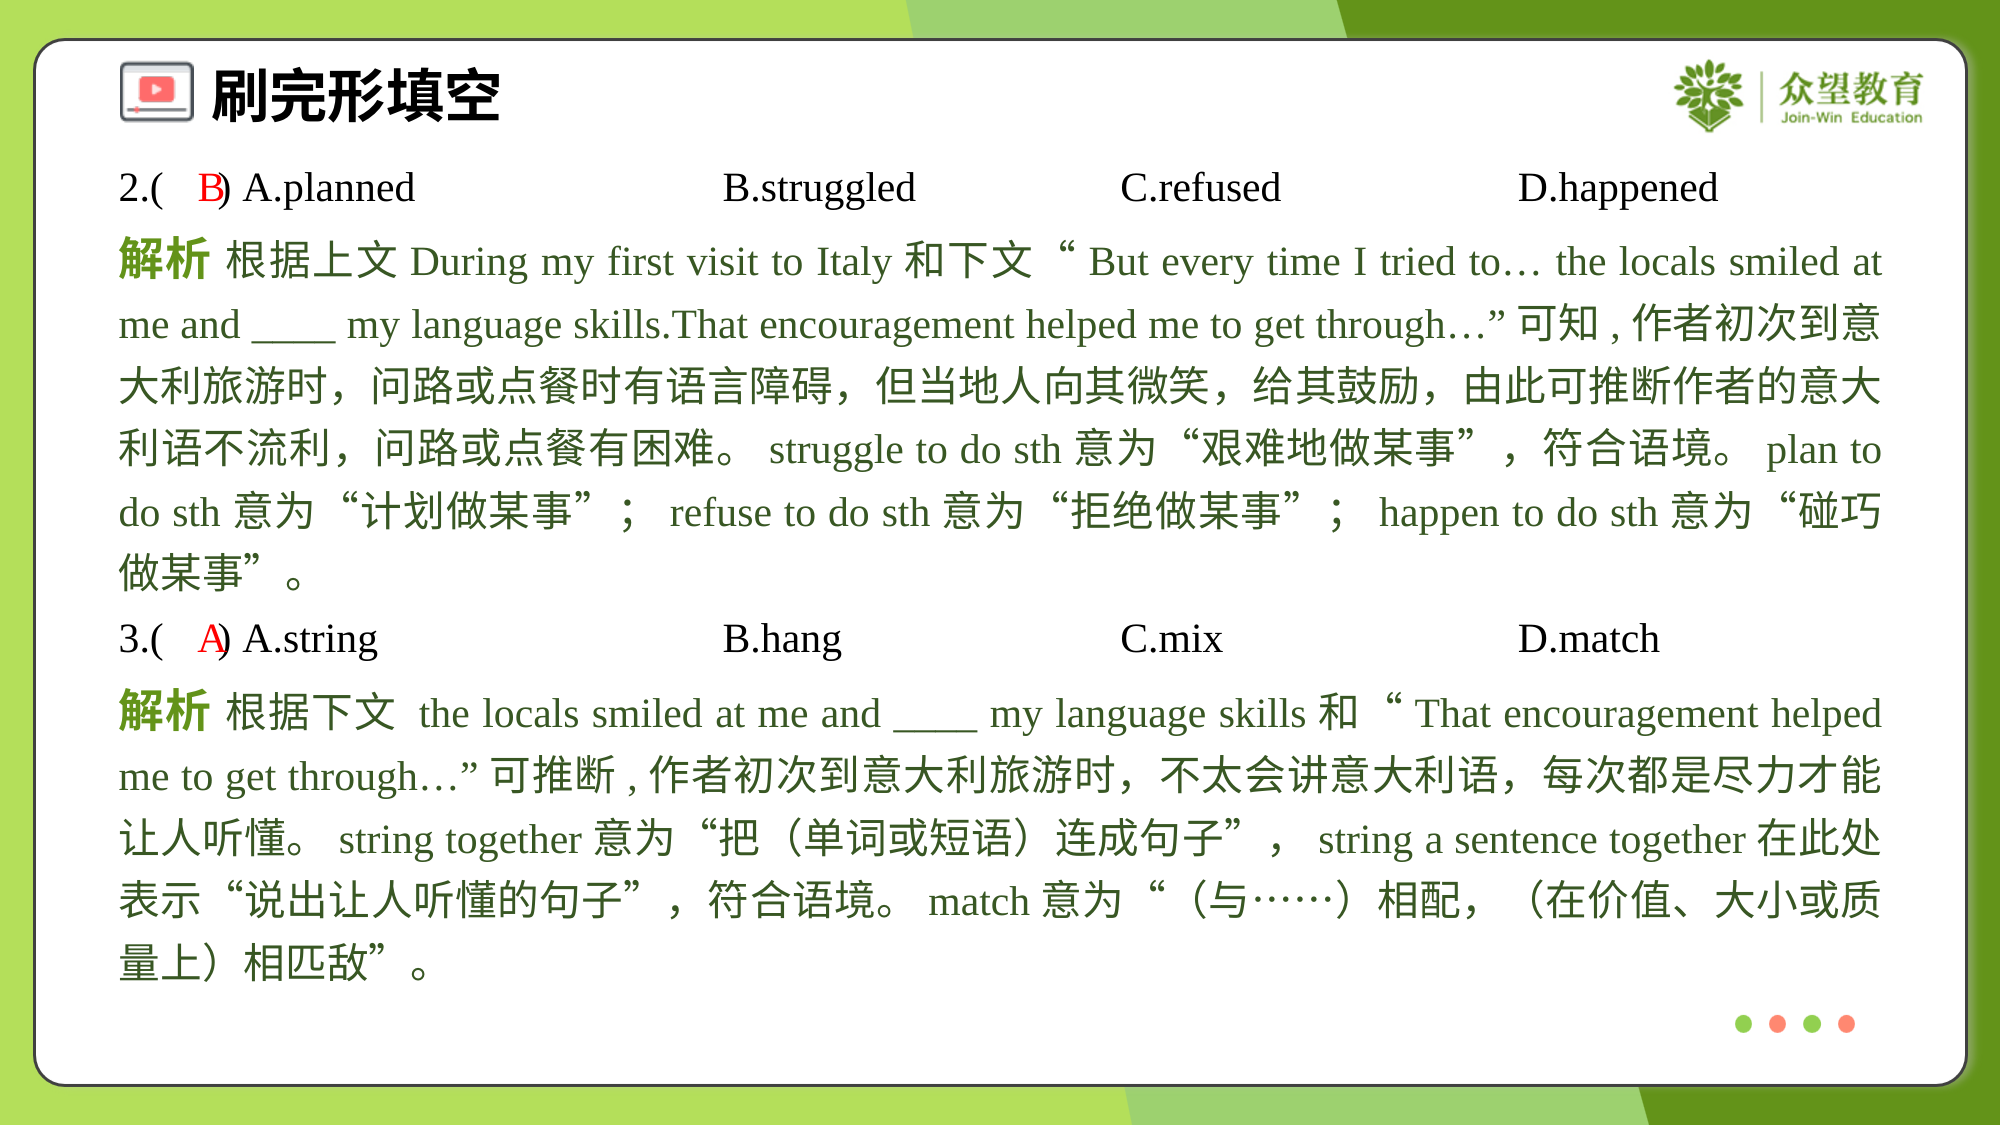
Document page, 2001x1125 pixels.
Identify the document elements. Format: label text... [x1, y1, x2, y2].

text_box 解析 根据上文During my first visit to Italy和下文“But every time I tried to… the locals smiled at me and ____ my language skills.That encouragement helped me to get through…”可知,作者初次到意大利旅游时，问路或点餐时有语言障碍，但当地人向其微笑，给其鼓励，由此可推断作者的意大利语不流利，问路或点餐有困难。struggle to do sth意为“艰难地做某事”，符合语境。plan to do sth意为“计划做某事”；refuse to do sth意为“拒绝做某事”；happen to do sth意为“碰巧做某事”。 [118, 215, 1883, 593]
text_box 解析 根据下文 the locals smiled at me and ____ my language skills和“That encouragement helped me to get through…”可推断,作者初次到意大利旅游时，不太会讲意大利语，每次都是尽力才能让人听懂。string together意为“把（单词或短语）连成句子”，string a sentence together在此处表示“说出让人听懂的句子”，符合语境。match意为“（与……）相配，（在价值、大小或质量上）相匹敌”。 [118, 667, 1883, 982]
text_box 3.( ) A.string B.hang C.mix D.match [118, 598, 192, 656]
text_box 3.( ) A.string B.hang C.mix D.match [233, 598, 1883, 656]
text_box 2.( ) A.planned B.struggled C.refused D.happened [118, 146, 192, 204]
text_box A [192, 598, 233, 656]
text_box B [192, 146, 231, 205]
picture [0, 0, 2000, 1125]
text_box 2.( ) A.planned B.struggled C.refused D.happened [231, 146, 1883, 204]
